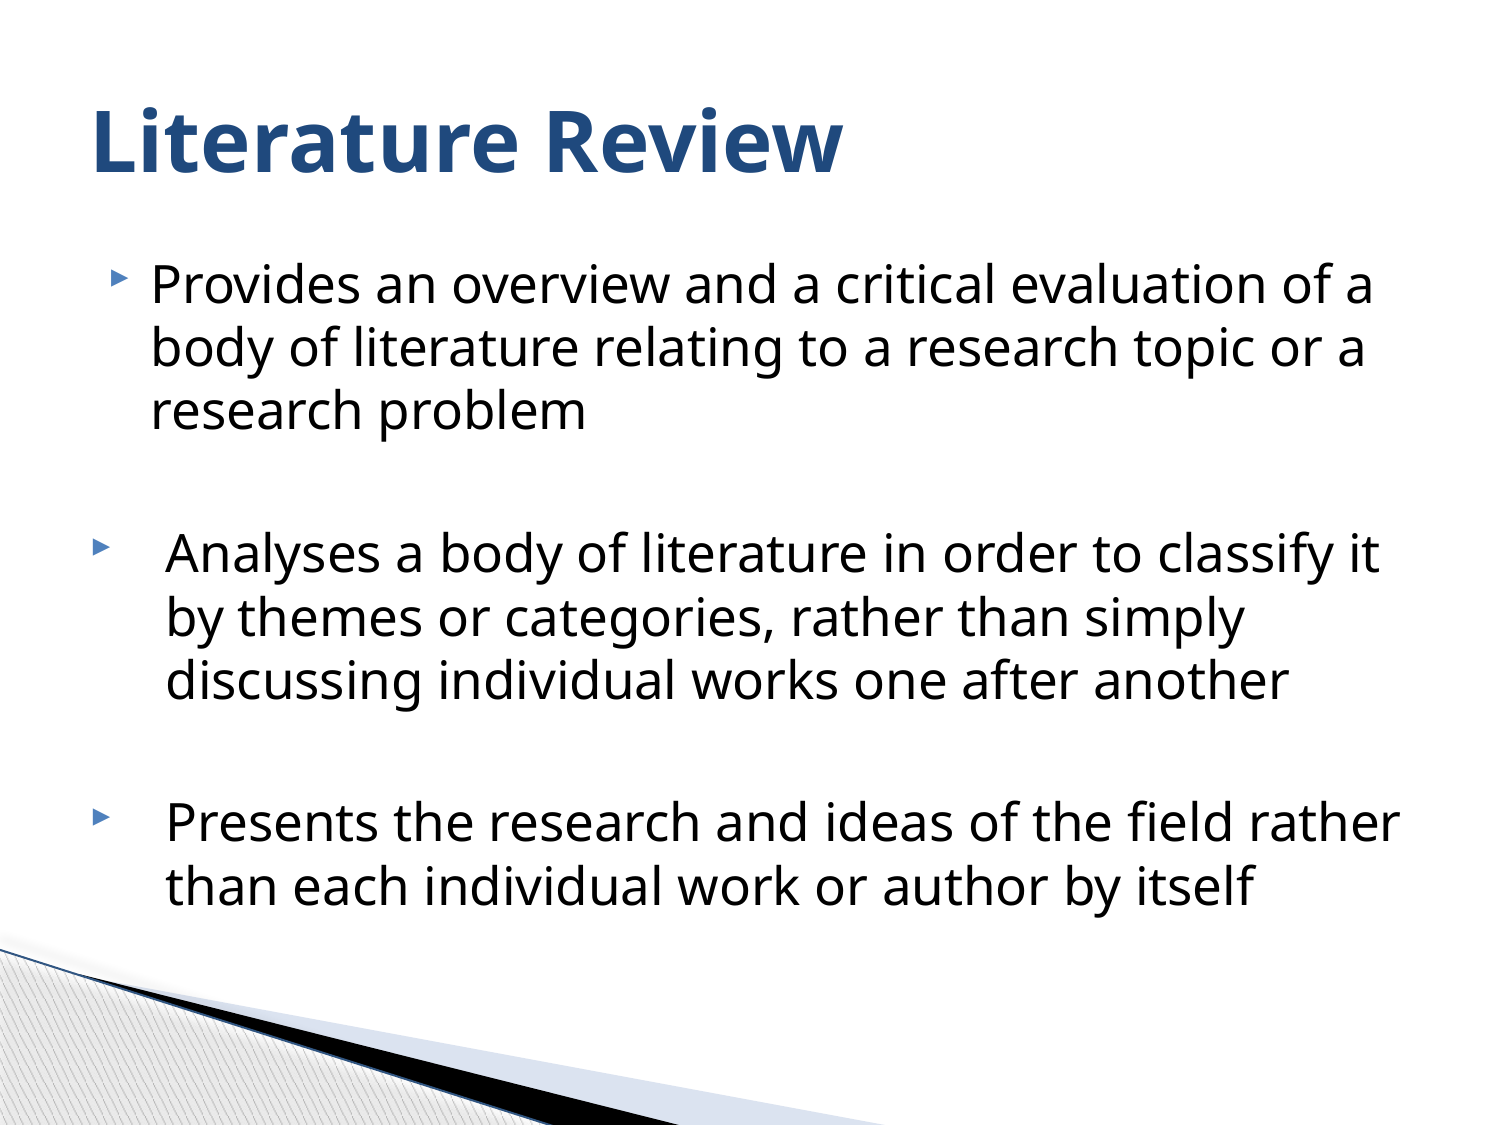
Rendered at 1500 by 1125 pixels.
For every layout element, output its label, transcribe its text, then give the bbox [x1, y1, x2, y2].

list Provides an overview and a critical evaluation of a body of literature relating to a research topic or a research problem Analyses a body of literature in order to classify it by themes or categories, rather than simply discussing individual works one after another Presents the research and ideas of the field rather than each individual work or author by itself [75, 243, 1425, 986]
title Literature Review [75, 45, 1425, 233]
